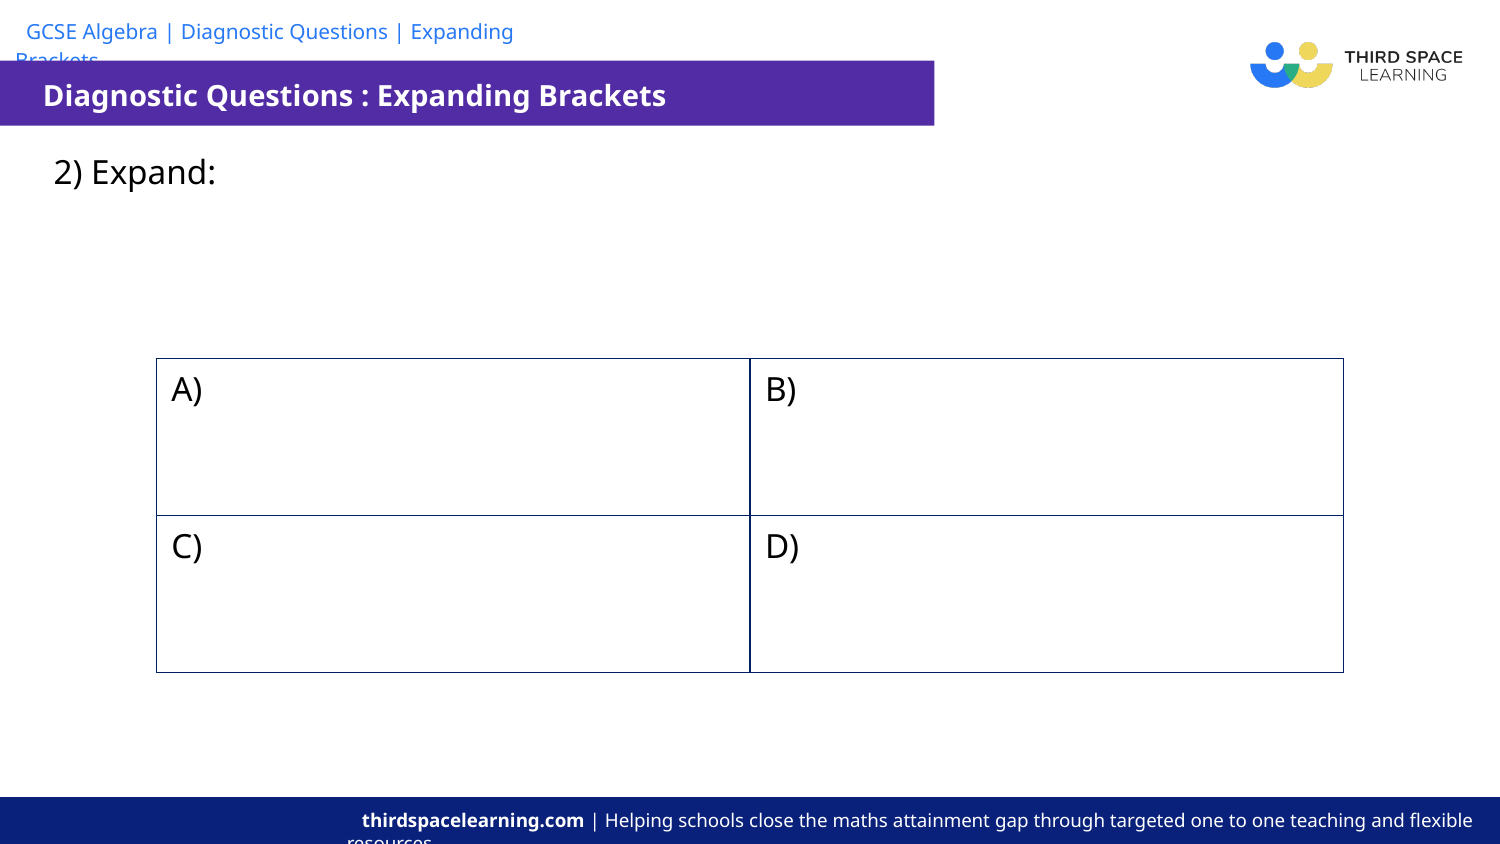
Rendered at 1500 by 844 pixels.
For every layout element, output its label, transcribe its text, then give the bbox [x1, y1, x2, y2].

picture [1250, 33, 1465, 99]
text_box Diagnostic Questions : Expanding Brackets [27, 61, 778, 127]
